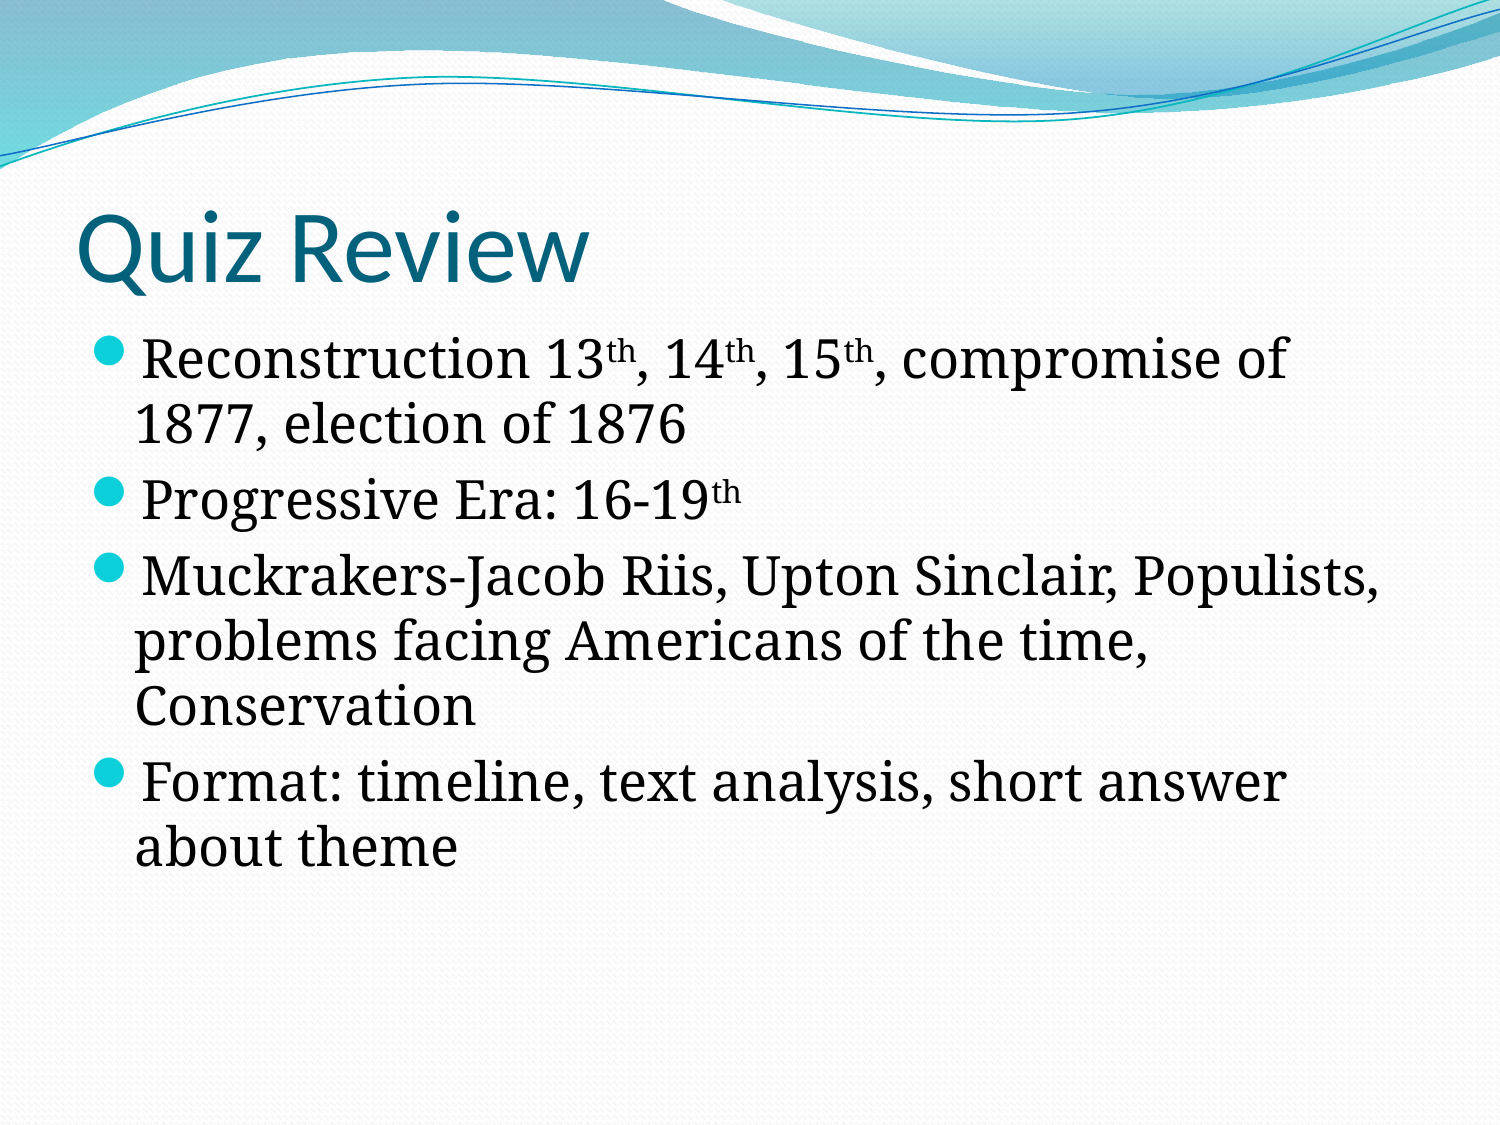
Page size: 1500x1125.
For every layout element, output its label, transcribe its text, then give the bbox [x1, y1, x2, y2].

list Reconstruction 13th, 14th, 15th, compromise of 1877, election of 1876 Progressive Era: 16-19th Muckrakers-Jacob Riis, Upton Sinclair, Populists, problems facing Americans of the time, Conservation Format: timeline, text analysis, short answer about theme [75, 317, 1425, 1038]
title Quiz Review [75, 115, 1425, 303]
